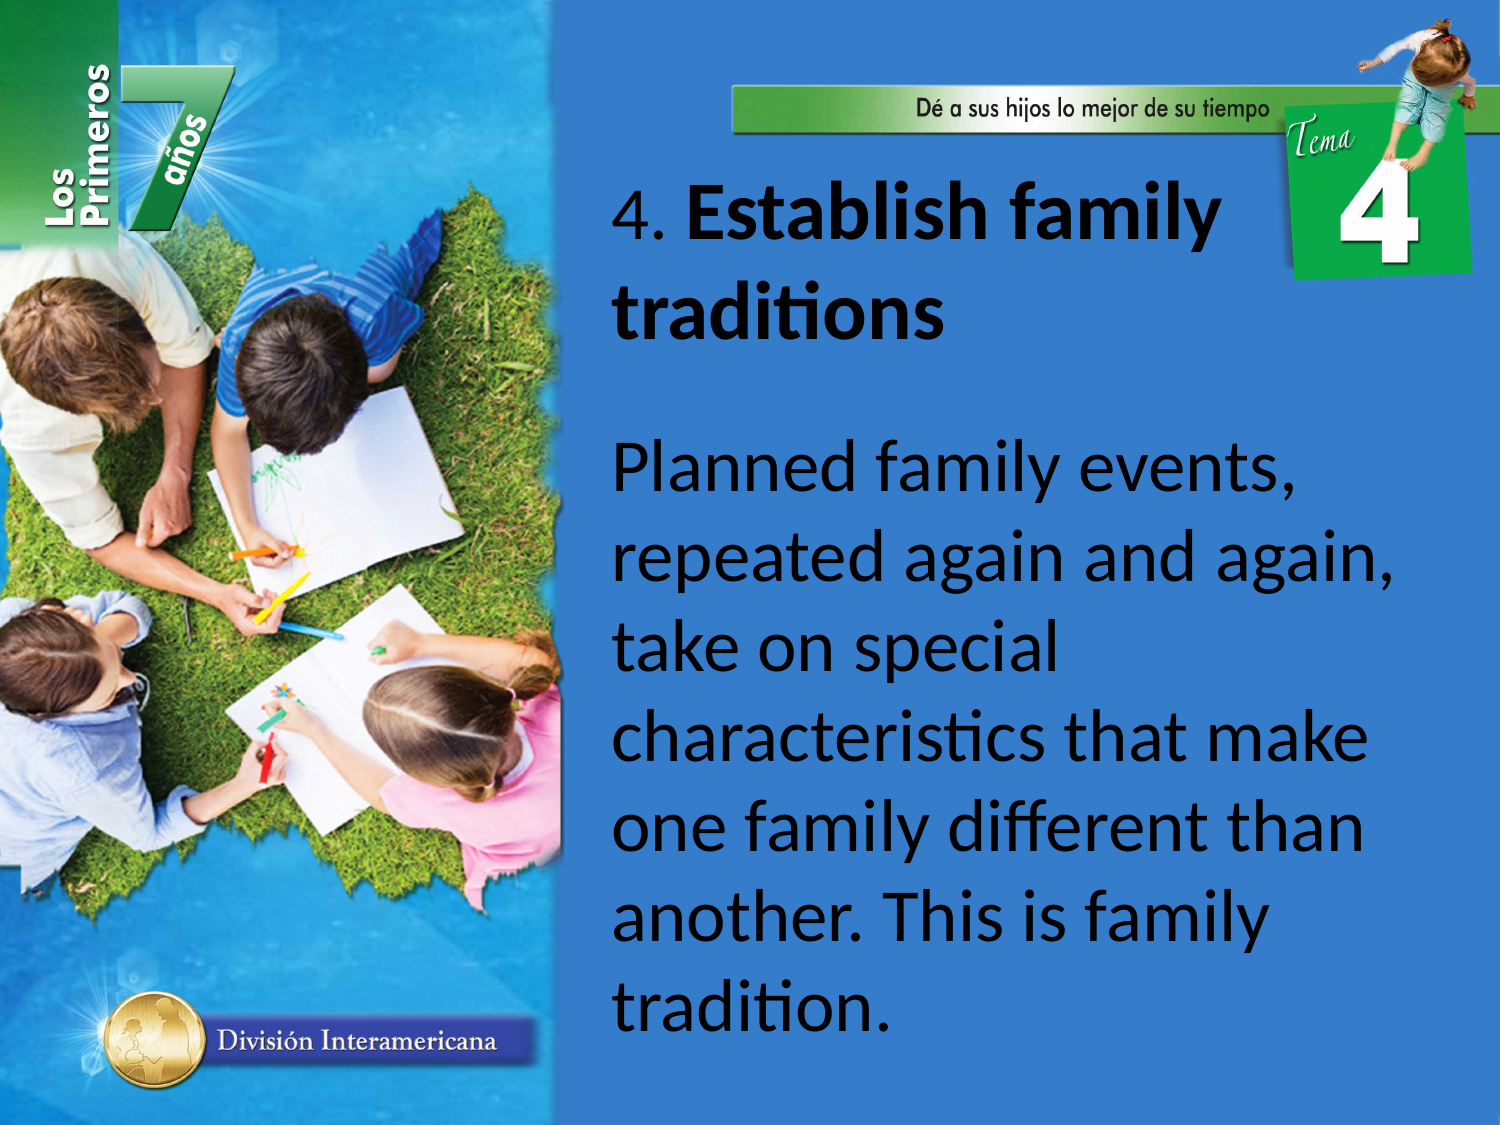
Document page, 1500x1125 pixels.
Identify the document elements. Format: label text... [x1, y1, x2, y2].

text_box 4. Establish family traditions Planned family events, repeated again and again, take on special characteristics that make one family different than another. This is family tradition. [596, 148, 1436, 1054]
picture [0, 0, 1500, 1125]
